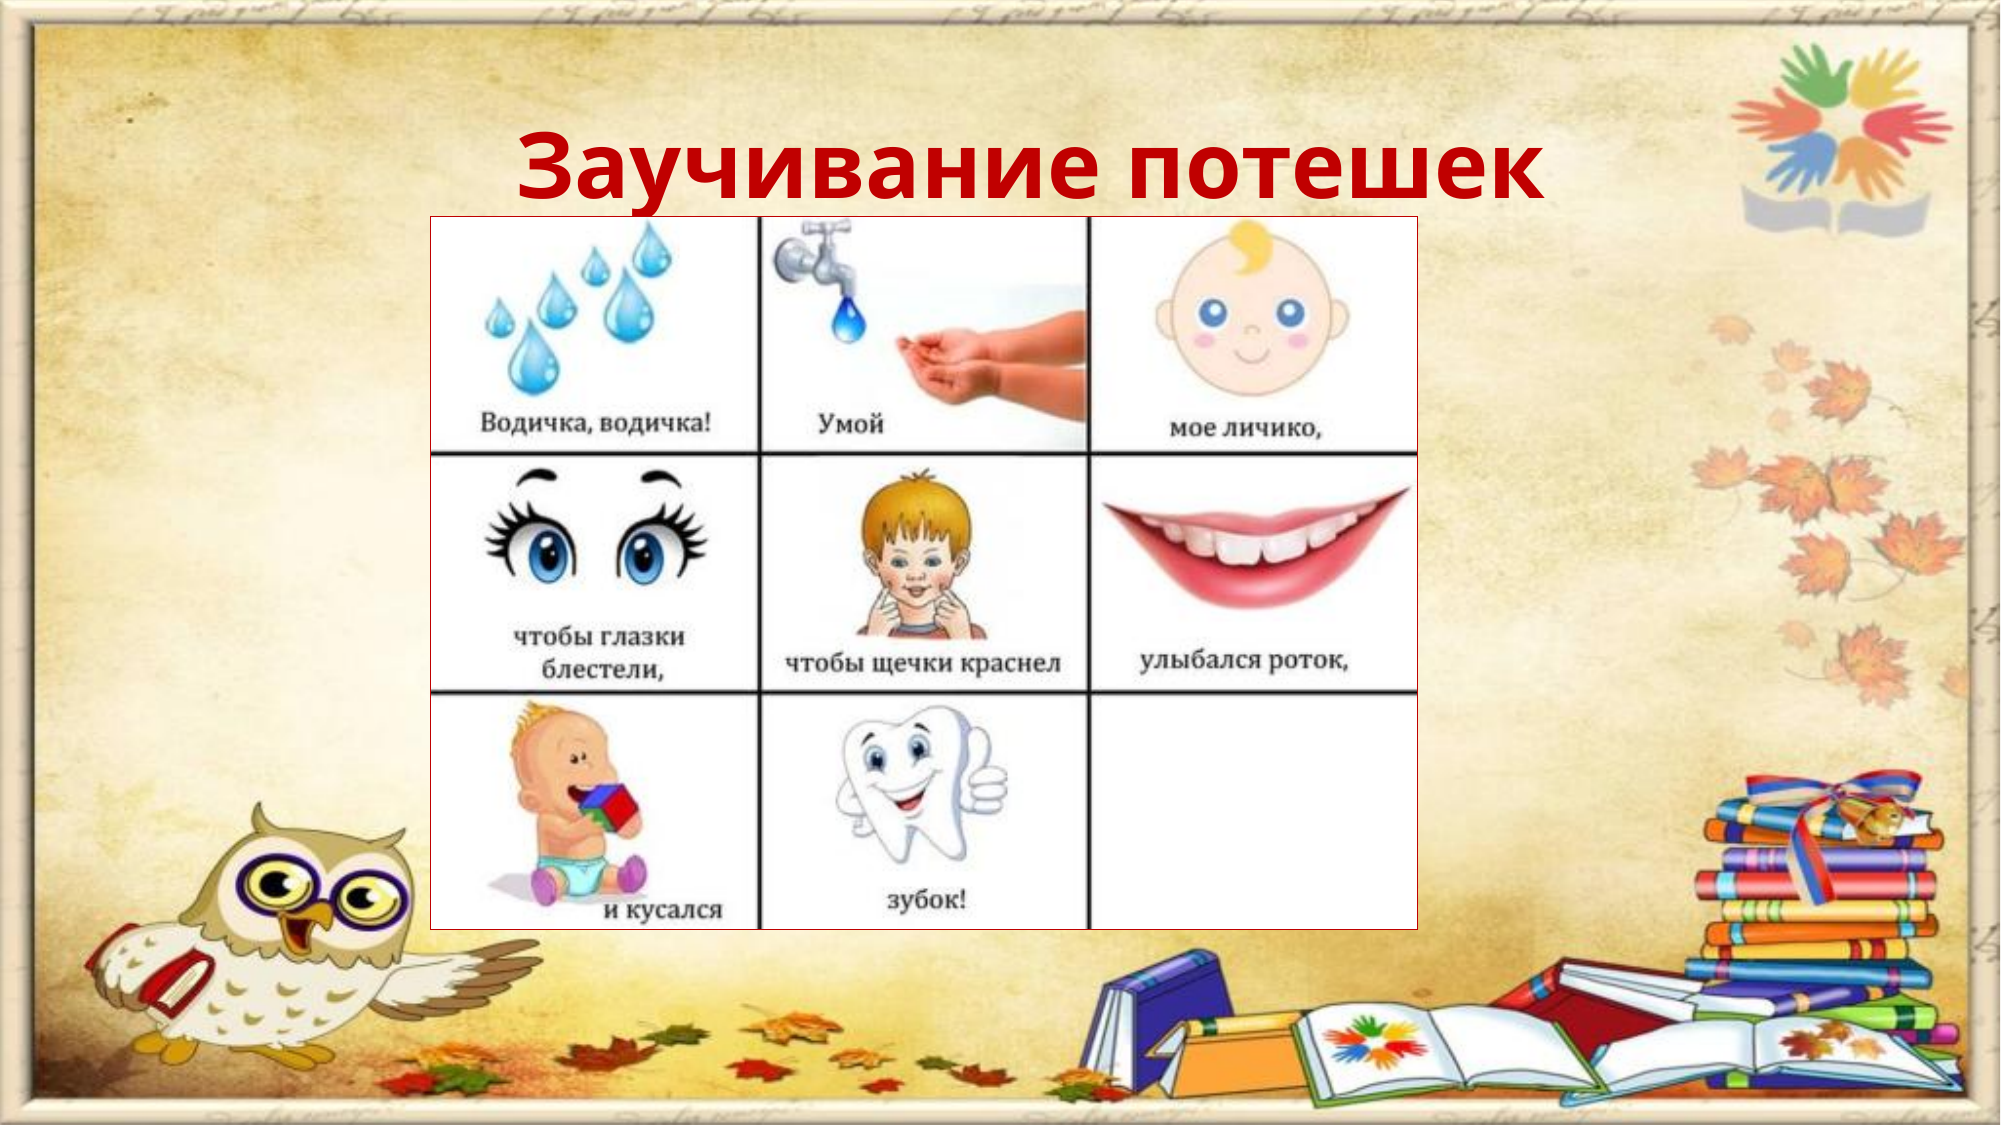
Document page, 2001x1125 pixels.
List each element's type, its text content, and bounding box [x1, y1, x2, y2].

picture [0, 0, 2001, 1125]
title Заучивание потешек [500, 59, 1863, 278]
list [430, 216, 1418, 930]
